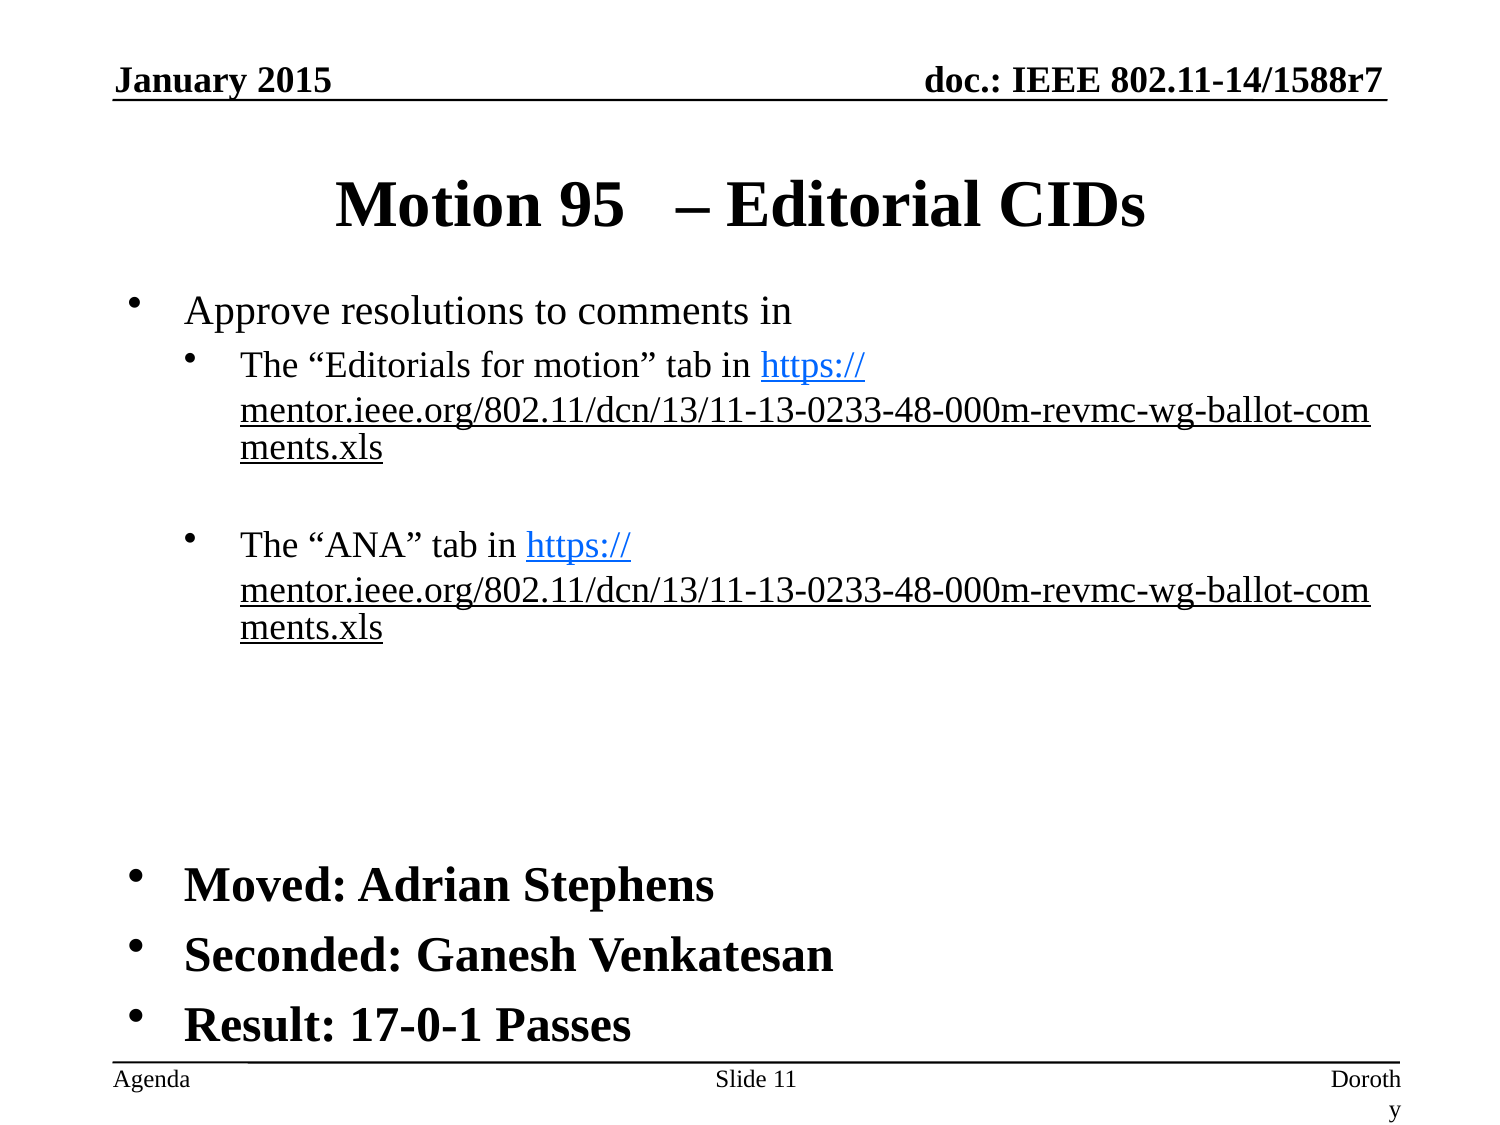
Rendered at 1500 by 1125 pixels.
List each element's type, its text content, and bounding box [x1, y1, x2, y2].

slide_number Slide 11 [712, 1062, 800, 1093]
footer Dorothy Stanley, Aruba Networks [1325, 1062, 1402, 1093]
title Motion 95 – Editorial CIDs [112, 112, 1388, 275]
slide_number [114, 54, 425, 100]
list Approve resolutions to comments in The “Editorials for motion” tab in https://mentor.ieee.org/802.11/dcn/13/11-13-0233-48-000m-revmc-wg-ballot-comments.xls The “ANA” tab in https://mentor.ieee.org/802.11/dcn/13/11-13-0233-48-000m-revmc-wg-ballot-comments.xls Moved: Adrian Stephens Seconded: Ganesh Venkatesan Result: 17-0-1 Passes [112, 275, 1388, 850]
